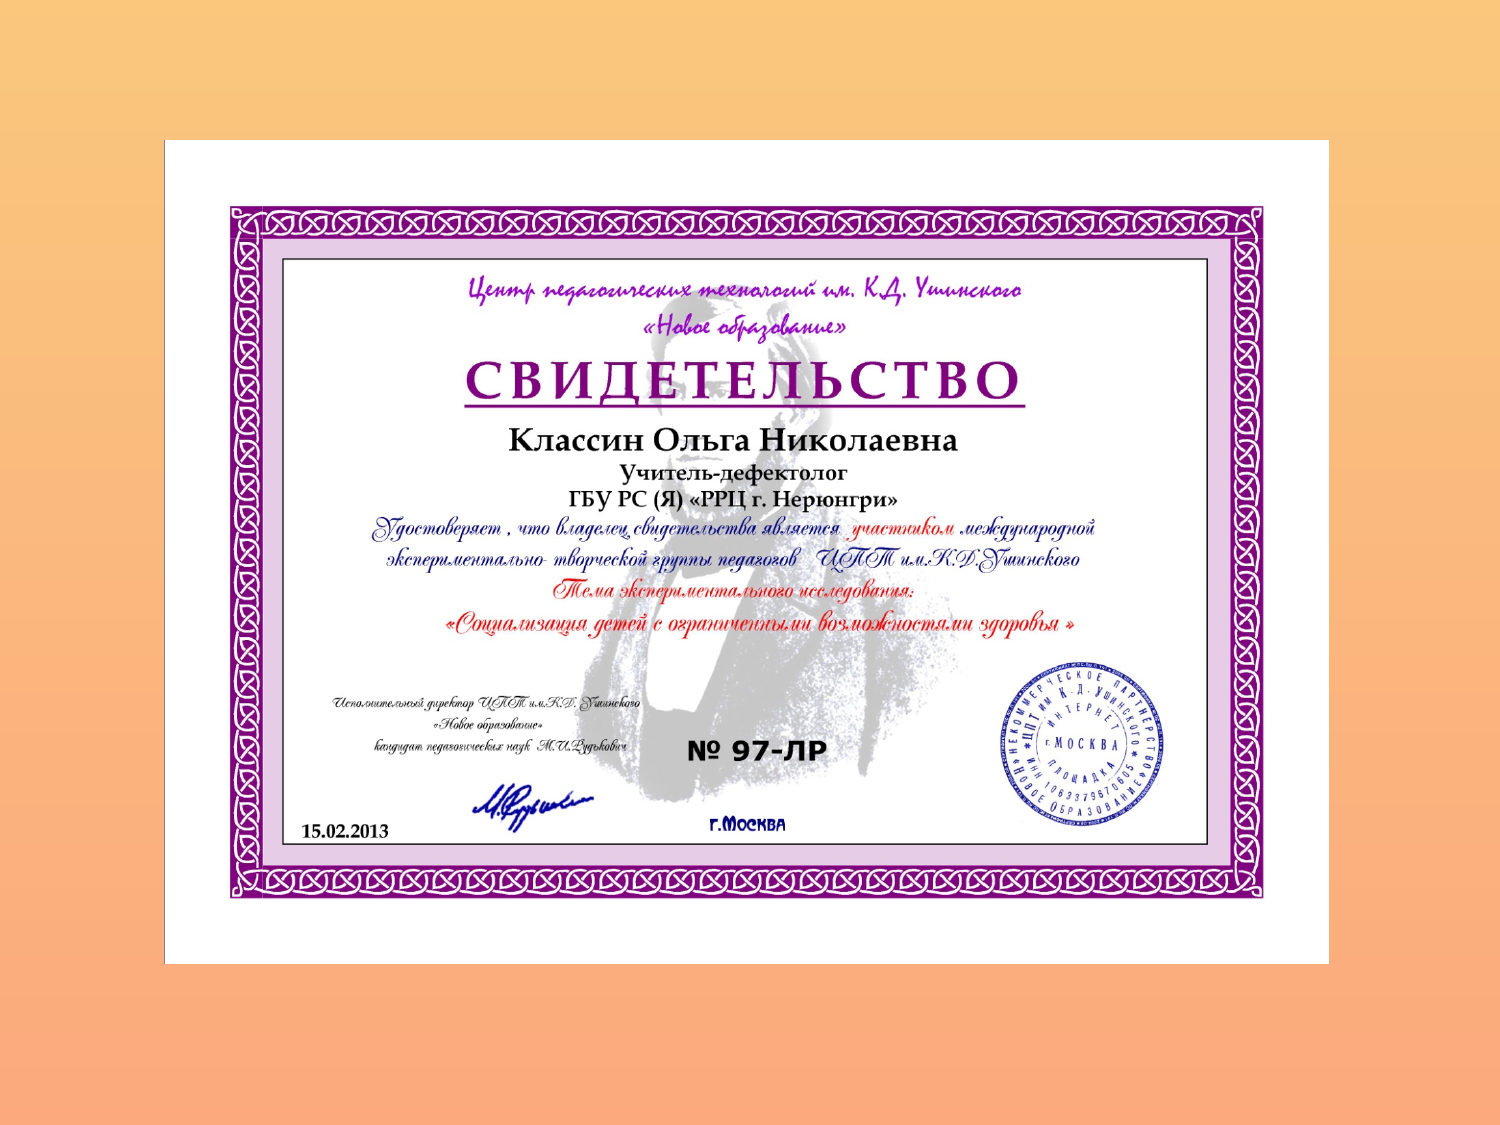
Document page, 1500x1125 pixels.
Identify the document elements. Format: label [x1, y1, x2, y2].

list [163, 140, 1329, 964]
